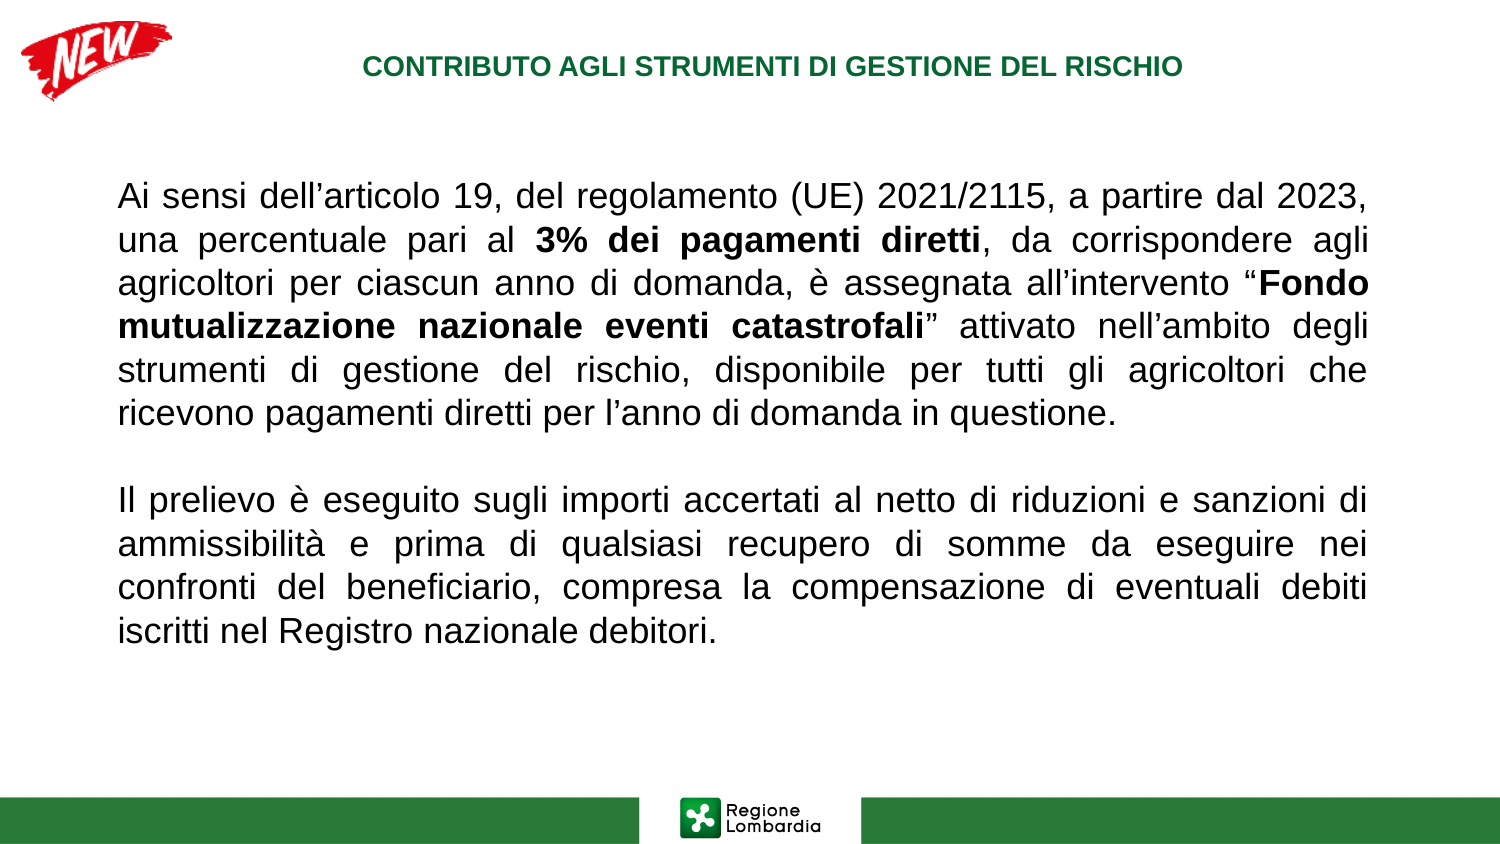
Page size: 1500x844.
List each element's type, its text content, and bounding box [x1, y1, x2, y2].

picture [0, 0, 1500, 844]
text_box CONTRIBUTO AGLI STRUMENTI DI GESTIONE DEL RISCHIO [136, 41, 1411, 122]
subtitle Ai sensi dell’articolo 19, del regolamento (UE) 2021/2115, a partire dal 2023, una percentuale pari al 3% dei pagamenti diretti, da corrispondere agli agricoltori per ciascun anno di domanda, è assegnata all’intervento “Fondo mutualizzazione nazionale eventi catastrofali” attivato nell’ambito degli strumenti di gestione del rischio, disponibile per tutti gli agricoltori che ricevono pagamenti diretti per l’anno di domanda in questione. Il prelievo è eseguito sugli importi accertati al netto di riduzioni e sanzioni di ammissibilità e prima di qualsiasi recupero di somme da eseguire nei confronti del beneficiario, compresa la compensazione di eventuali debiti iscritti nel Registro nazionale debitori. [48, 121, 1385, 777]
